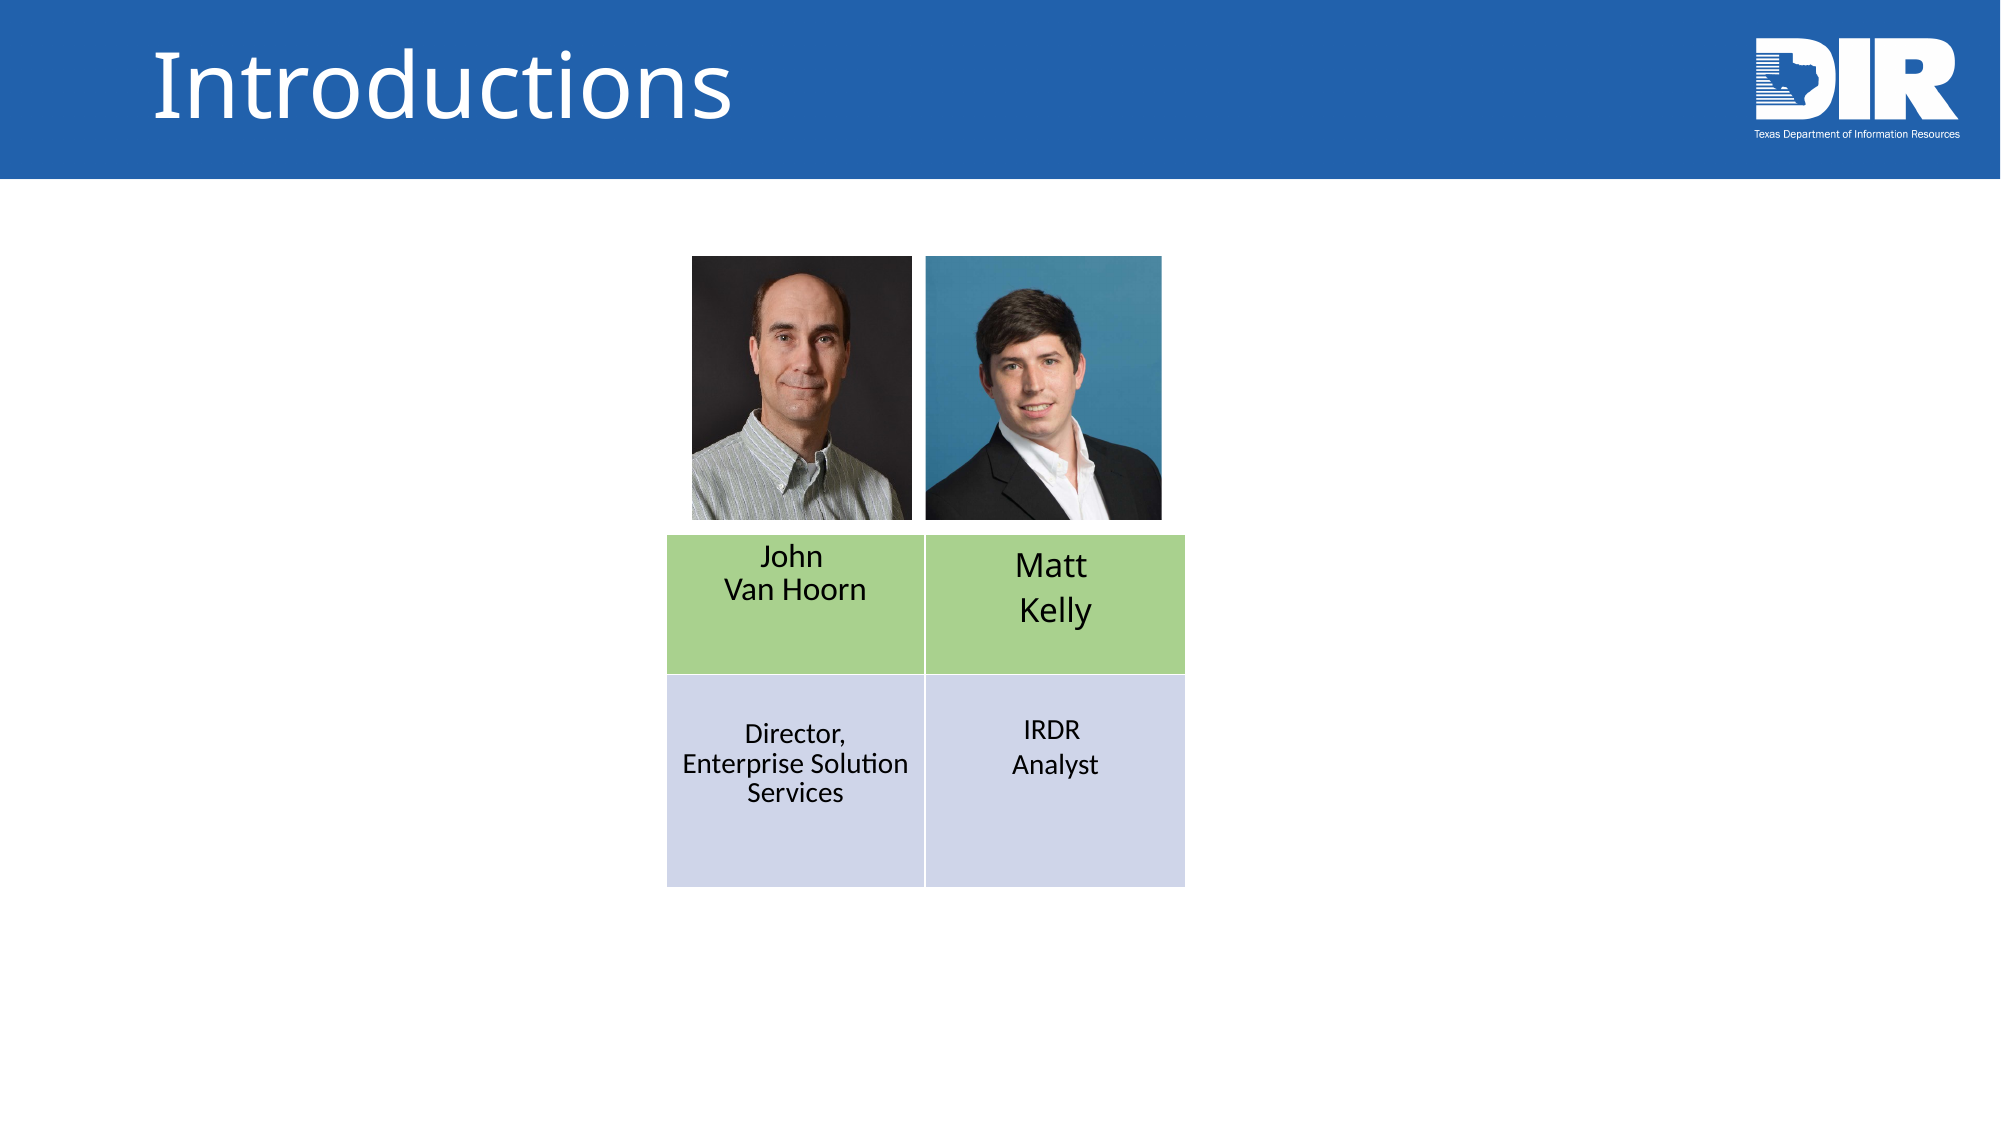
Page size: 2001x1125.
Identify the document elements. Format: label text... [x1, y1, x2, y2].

table_header Matt Kelly [926, 535, 1185, 674]
table_cell Director, Enterprise Solution Services [667, 675, 924, 887]
title Introductions [137, 0, 1863, 179]
table_header John Van Hoorn [667, 535, 924, 674]
picture [0, 0, 2001, 1125]
table_cell IRDR Analyst [926, 675, 1185, 887]
